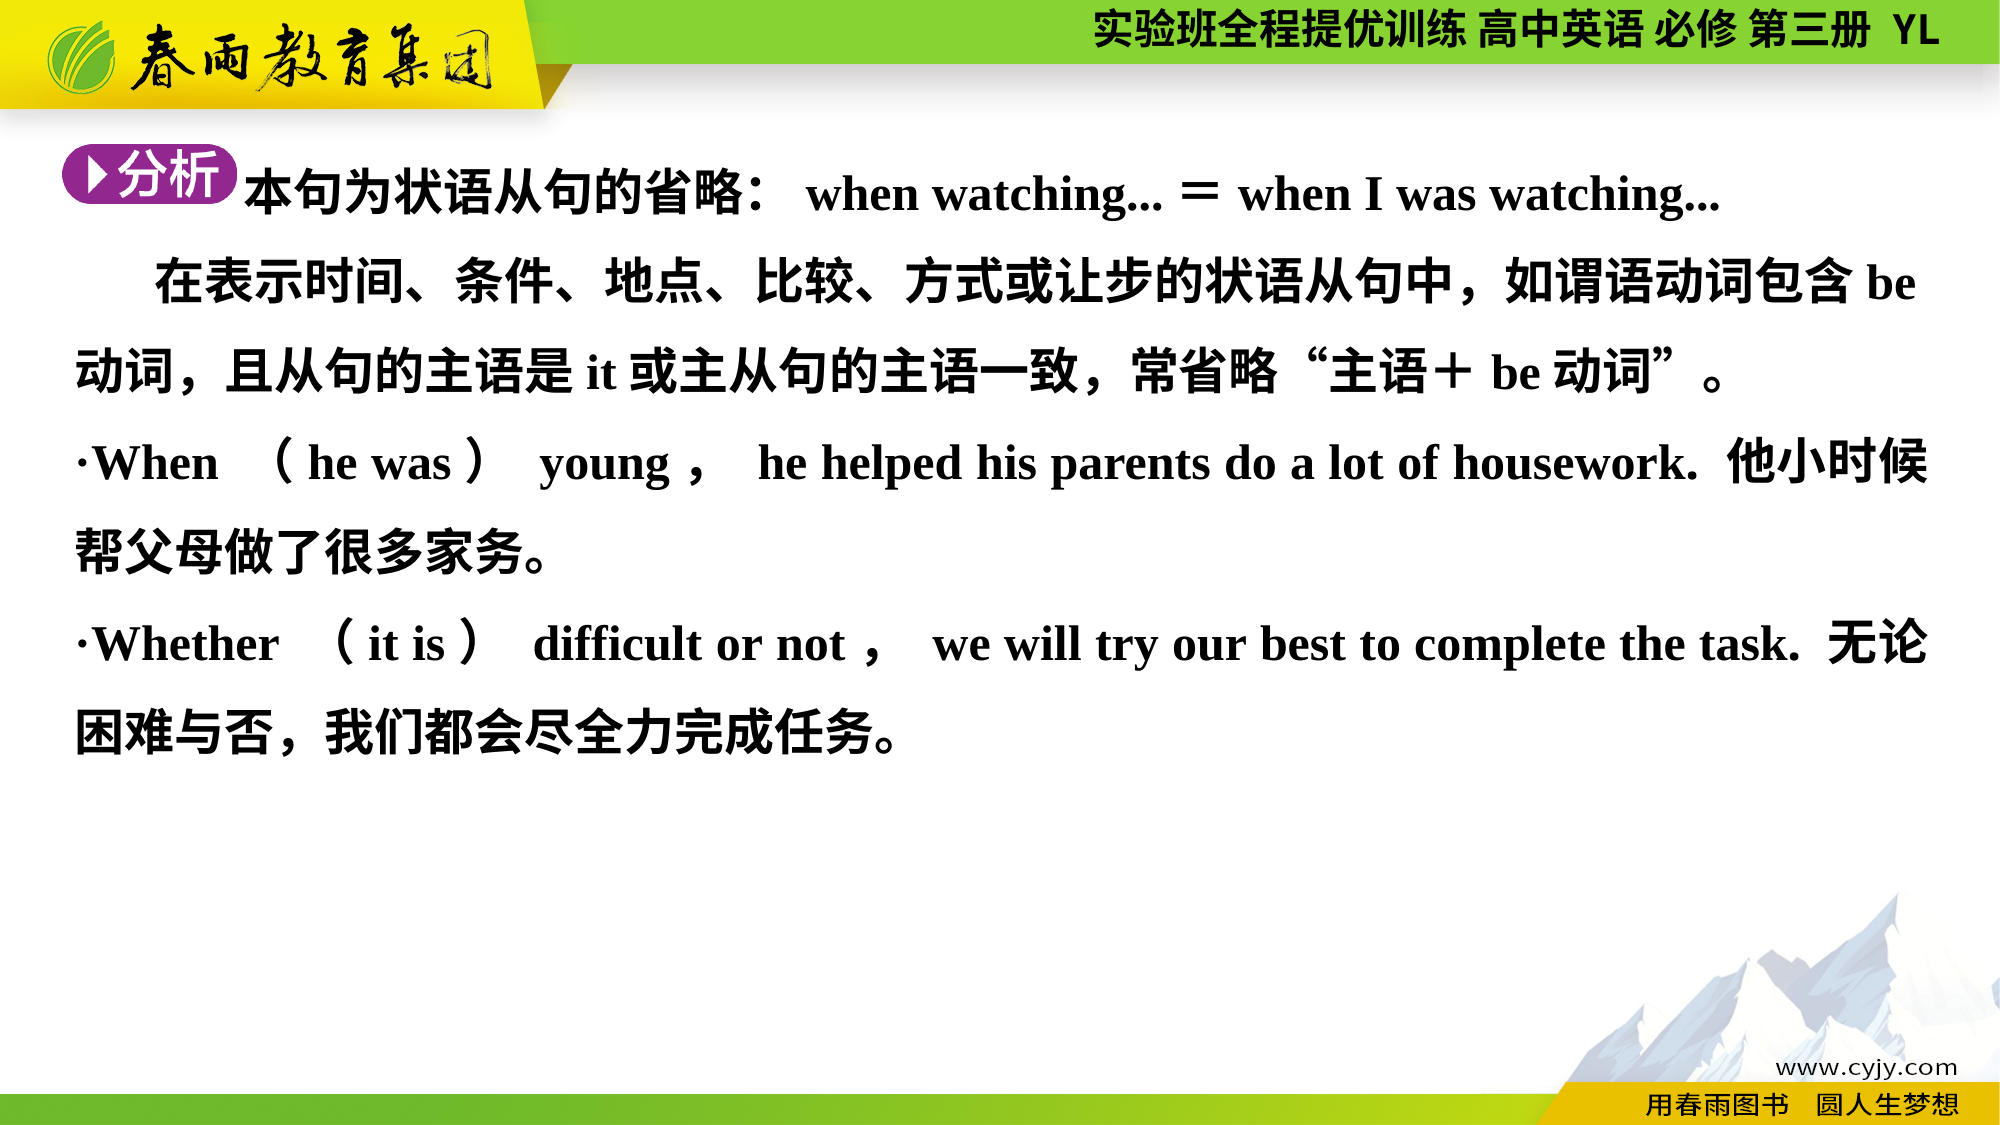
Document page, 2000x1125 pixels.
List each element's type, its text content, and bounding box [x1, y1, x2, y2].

list 本句为状语从句的省略：when watching...＝when I was watching... 在表示时间、条件、地点、比较、方式或让步的状语从句中，如谓语动词包含be动词，且从句的主语是it或主从句的主语一致，常省略“主语＋be动词”。 ·When （he was） young， he helped his parents do a lot of housework. 他小时候帮父母做了很多家务。 ·Whether （it is） difficult or not， we will try our best to complete the task. 无论困难与否，我们都会尽全力完成任务。 [59, 122, 1944, 763]
picture [0, 0, 2000, 1125]
